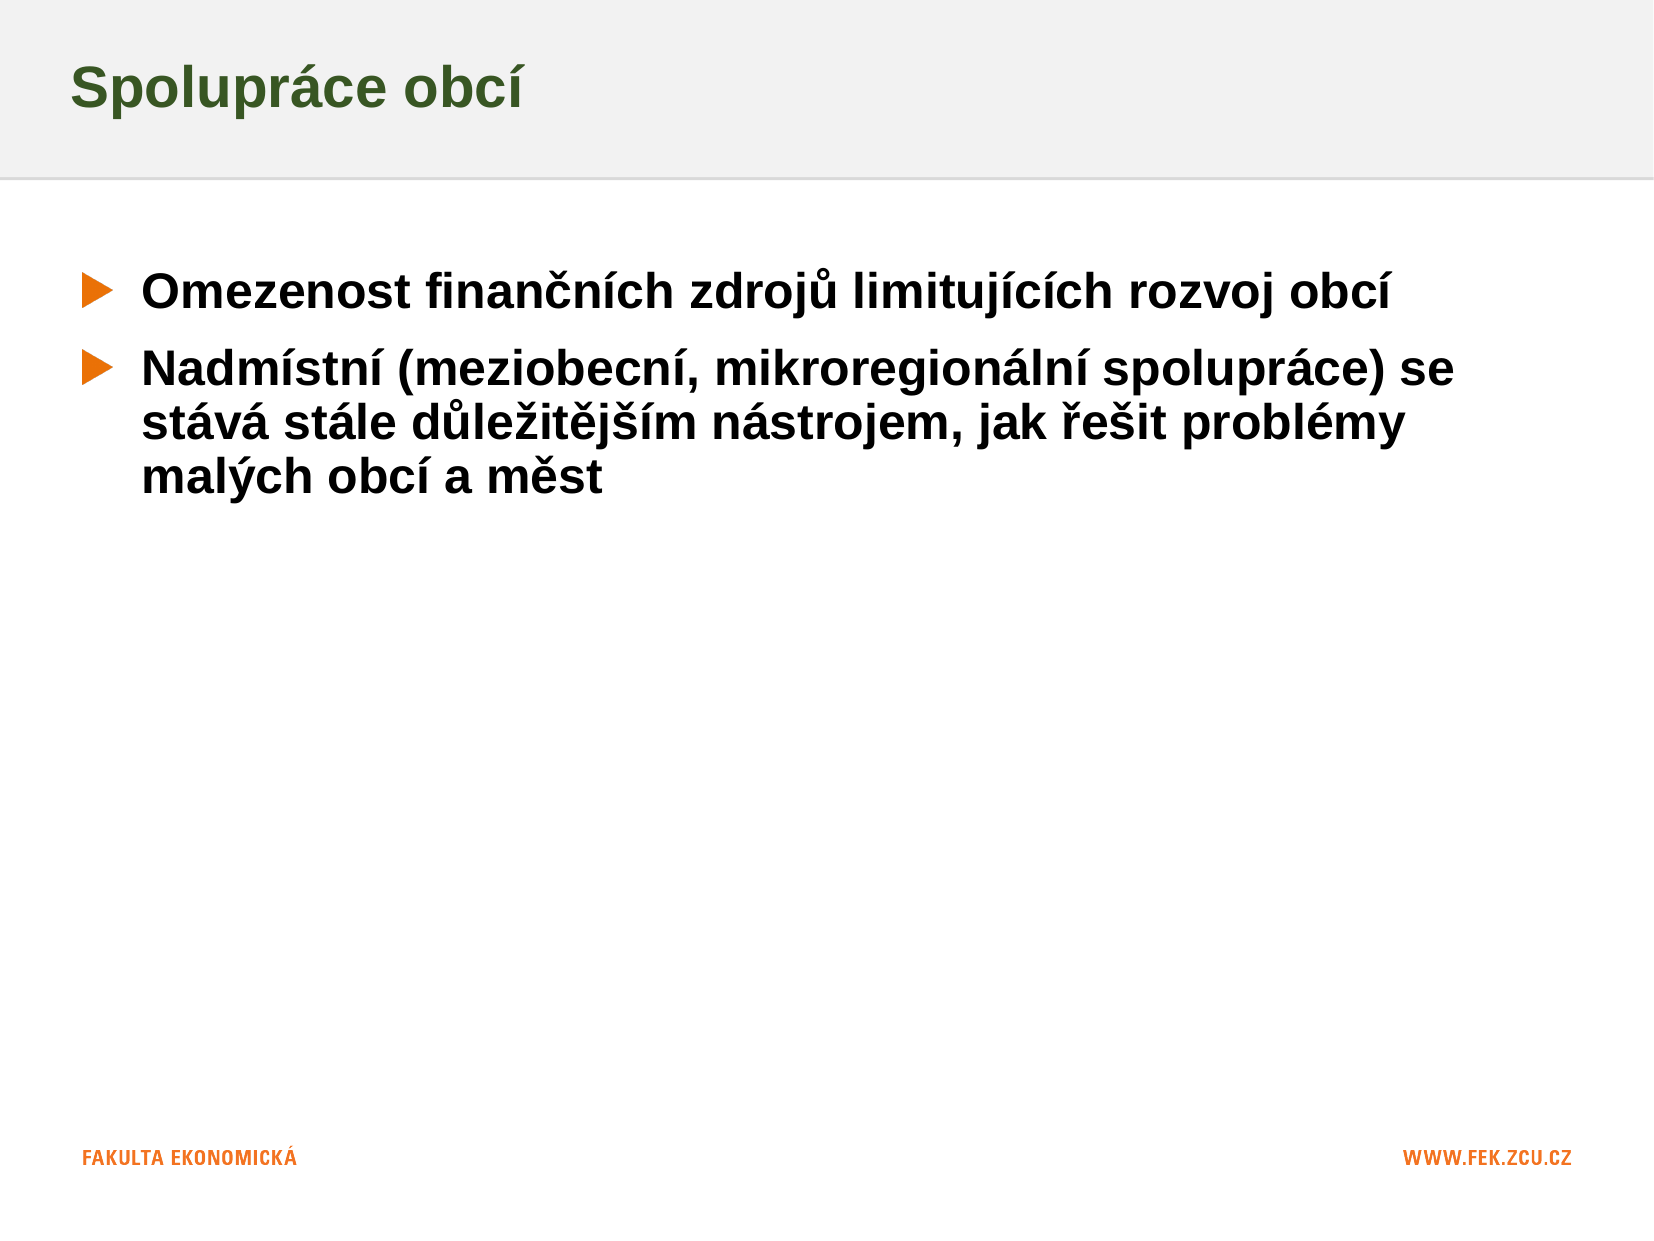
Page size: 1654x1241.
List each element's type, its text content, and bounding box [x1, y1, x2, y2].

picture [1086, 1128, 1583, 1187]
picture [82, 349, 113, 385]
title Spolupráce obcí [0, 0, 1654, 178]
picture [82, 272, 113, 308]
picture [70, 1128, 567, 1187]
list Omezenost finančních zdrojů limitujících rozvoj obcí Nadmístní (meziobecní, mikroregionální spolupráce) se stává stále důležitějším nástrojem, jak řešit problémy malých obcí a měst [0, 265, 1654, 1093]
